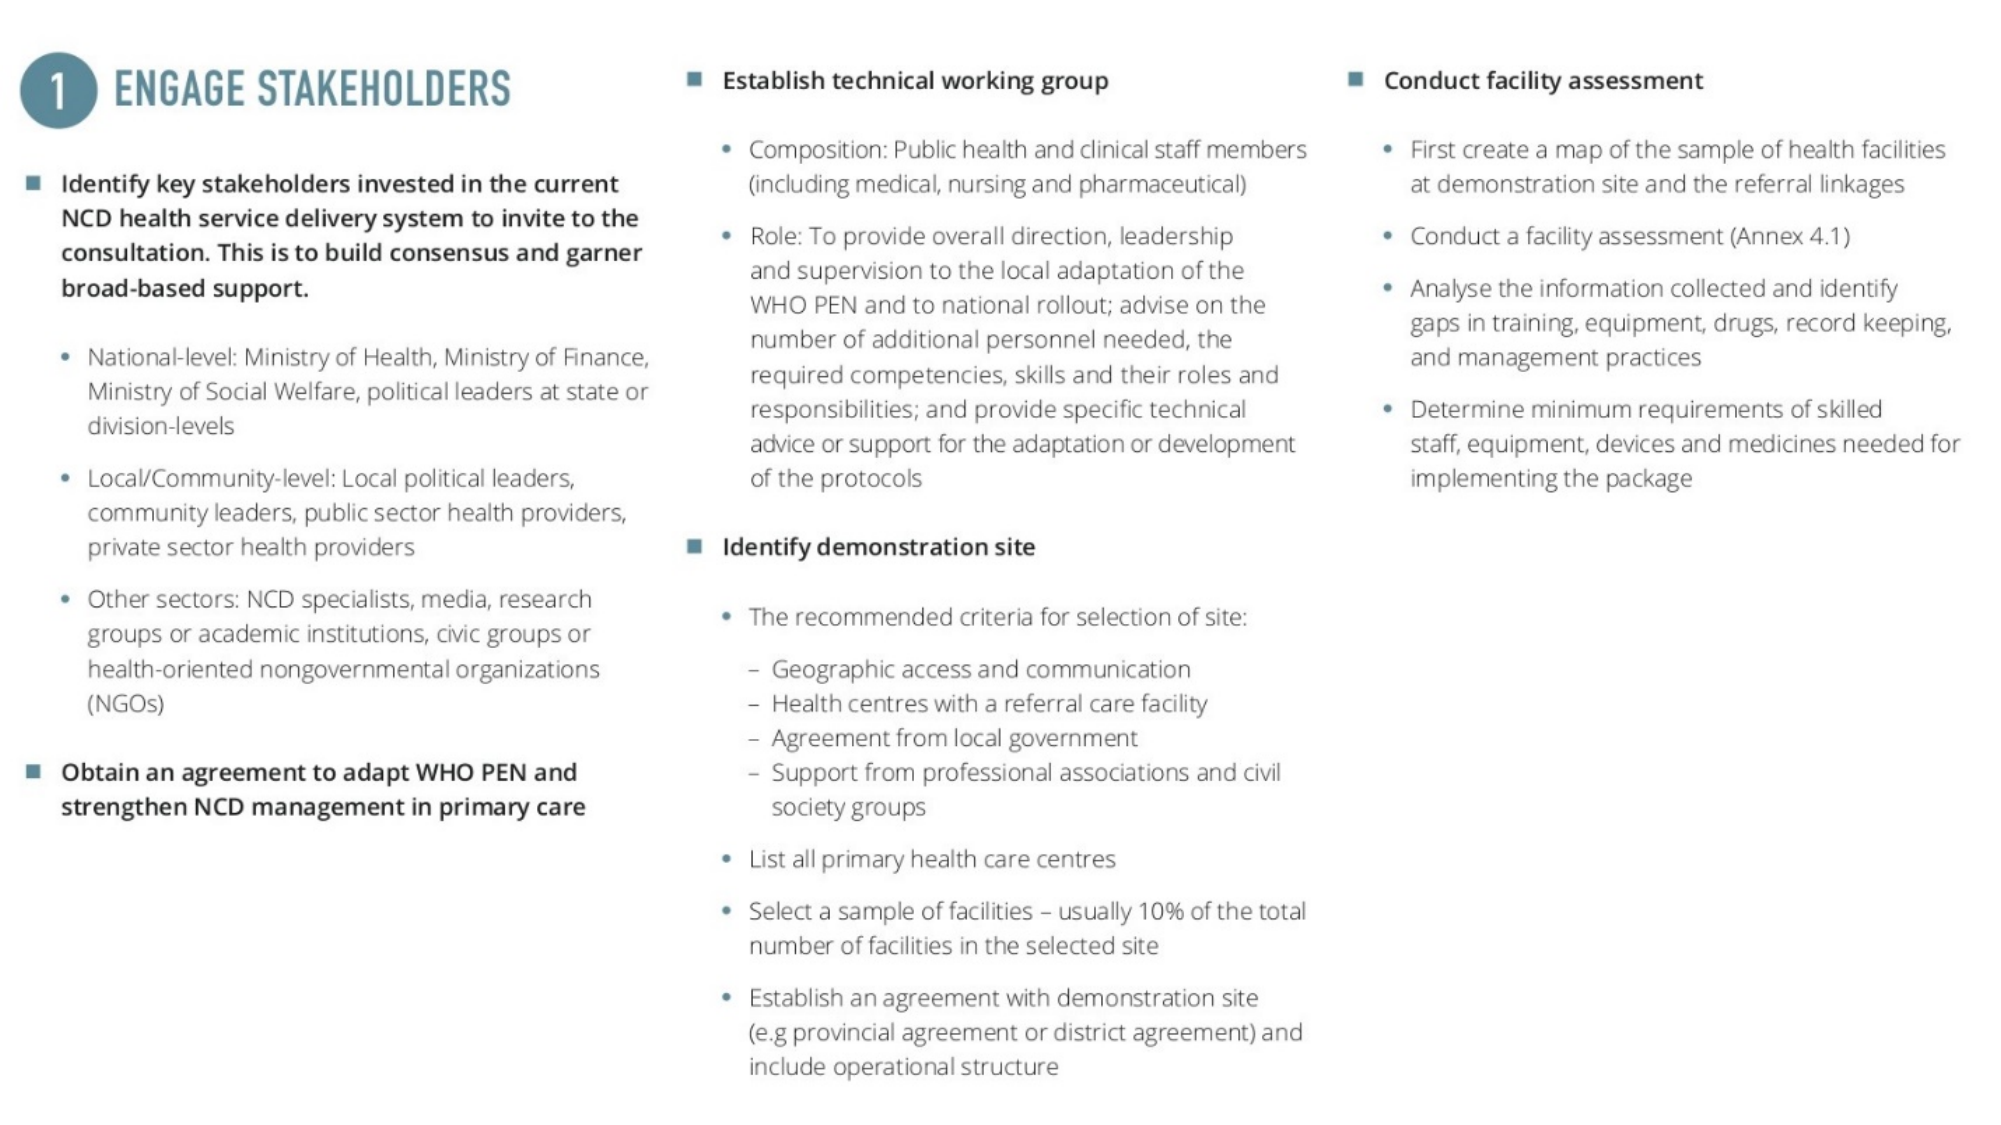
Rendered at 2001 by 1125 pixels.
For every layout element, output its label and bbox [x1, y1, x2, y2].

list [0, 0, 2000, 1125]
